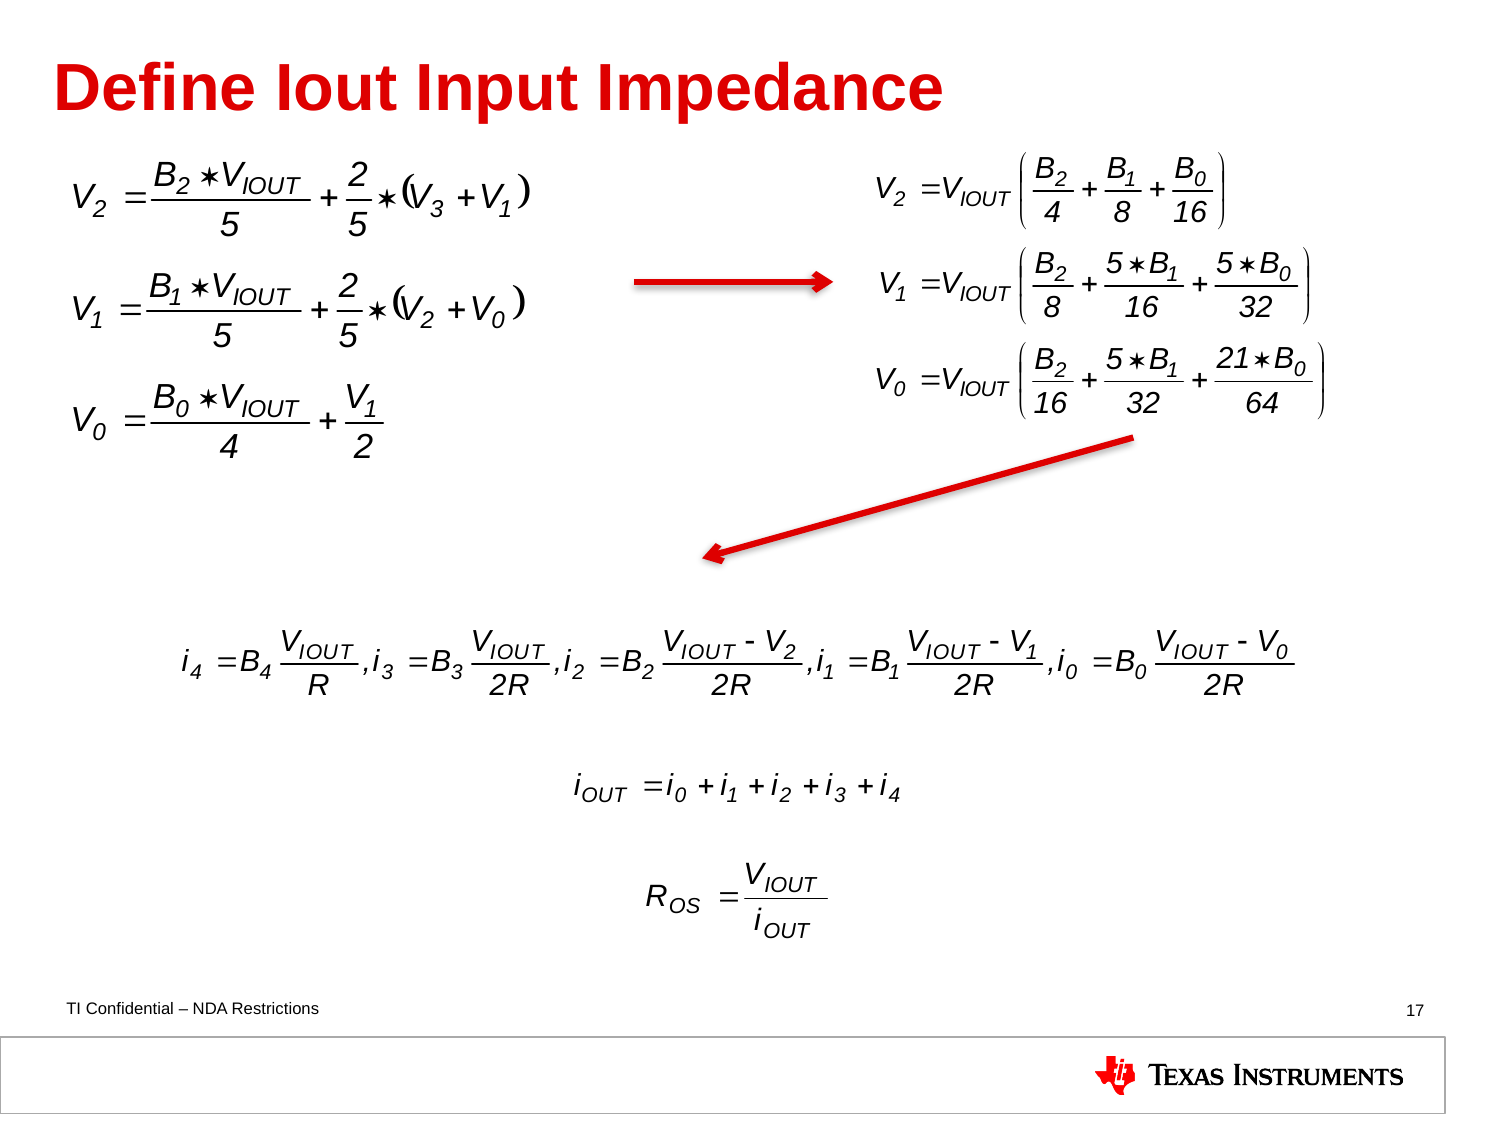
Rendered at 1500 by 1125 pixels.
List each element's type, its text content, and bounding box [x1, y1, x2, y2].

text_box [701, 437, 1134, 559]
picture [1095, 1056, 1403, 1095]
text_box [866, 137, 1341, 435]
title Define Iout Input Impedance [37, 23, 1426, 158]
slide_number 17 [1089, 992, 1440, 1027]
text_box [61, 142, 539, 474]
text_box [170, 614, 1306, 953]
